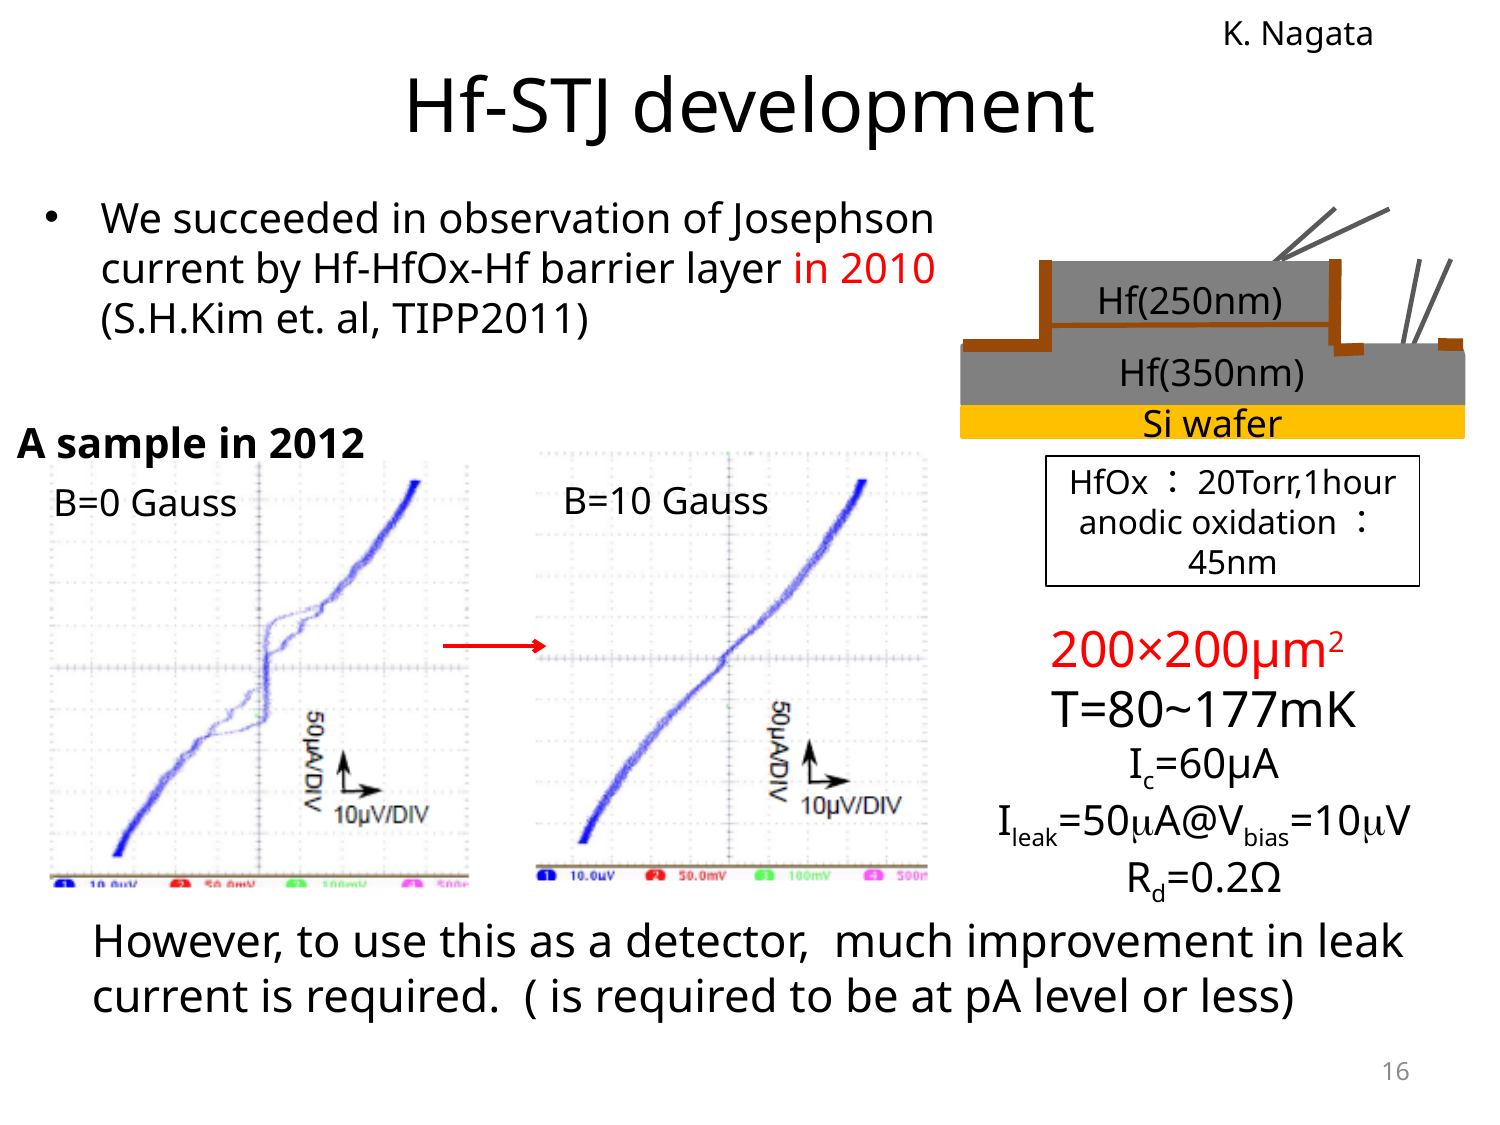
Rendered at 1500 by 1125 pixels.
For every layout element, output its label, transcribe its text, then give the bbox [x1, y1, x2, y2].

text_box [962, 207, 1464, 438]
text_box 200×200μm2 T=80~177mK Ic=60μA Ileak=50A@Vbias=10V Rd=0.2Ω [962, 609, 1446, 916]
picture [24, 445, 963, 918]
text_box A sample in 2012 [2, 408, 380, 474]
list We succeeded in observation of Josephson current by Hf-HfOx-Hf barrier layer in 2010 (S.H.Kim et. al, TIPP2011) [29, 183, 1027, 381]
title Hf-STJ development [75, 45, 1425, 161]
text_box HfOx：20Torr,1hour anodic oxidation：45nm [1044, 454, 1422, 588]
text_box K. Nagata [1114, 4, 1483, 60]
slide_number 16 [1074, 1042, 1425, 1103]
